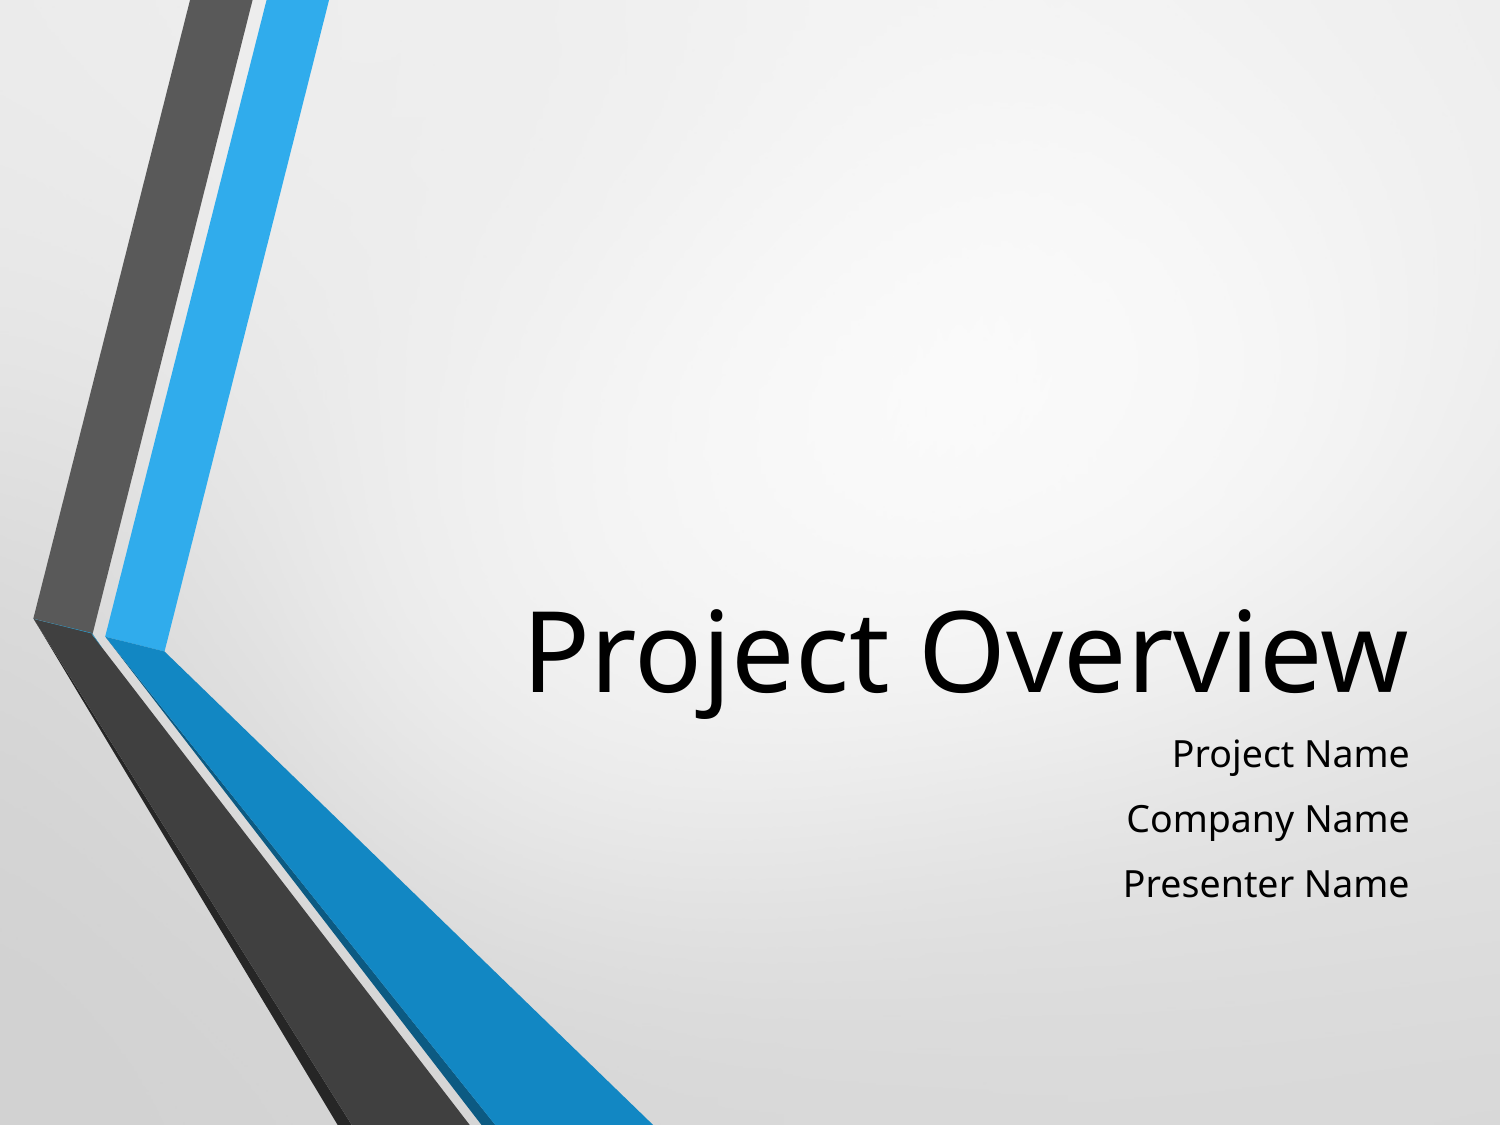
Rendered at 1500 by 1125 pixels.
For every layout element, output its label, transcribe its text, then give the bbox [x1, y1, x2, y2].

title Project Overview [285, 149, 1425, 723]
subtitle Project Name Company Name Presenter Name [479, 722, 1425, 947]
